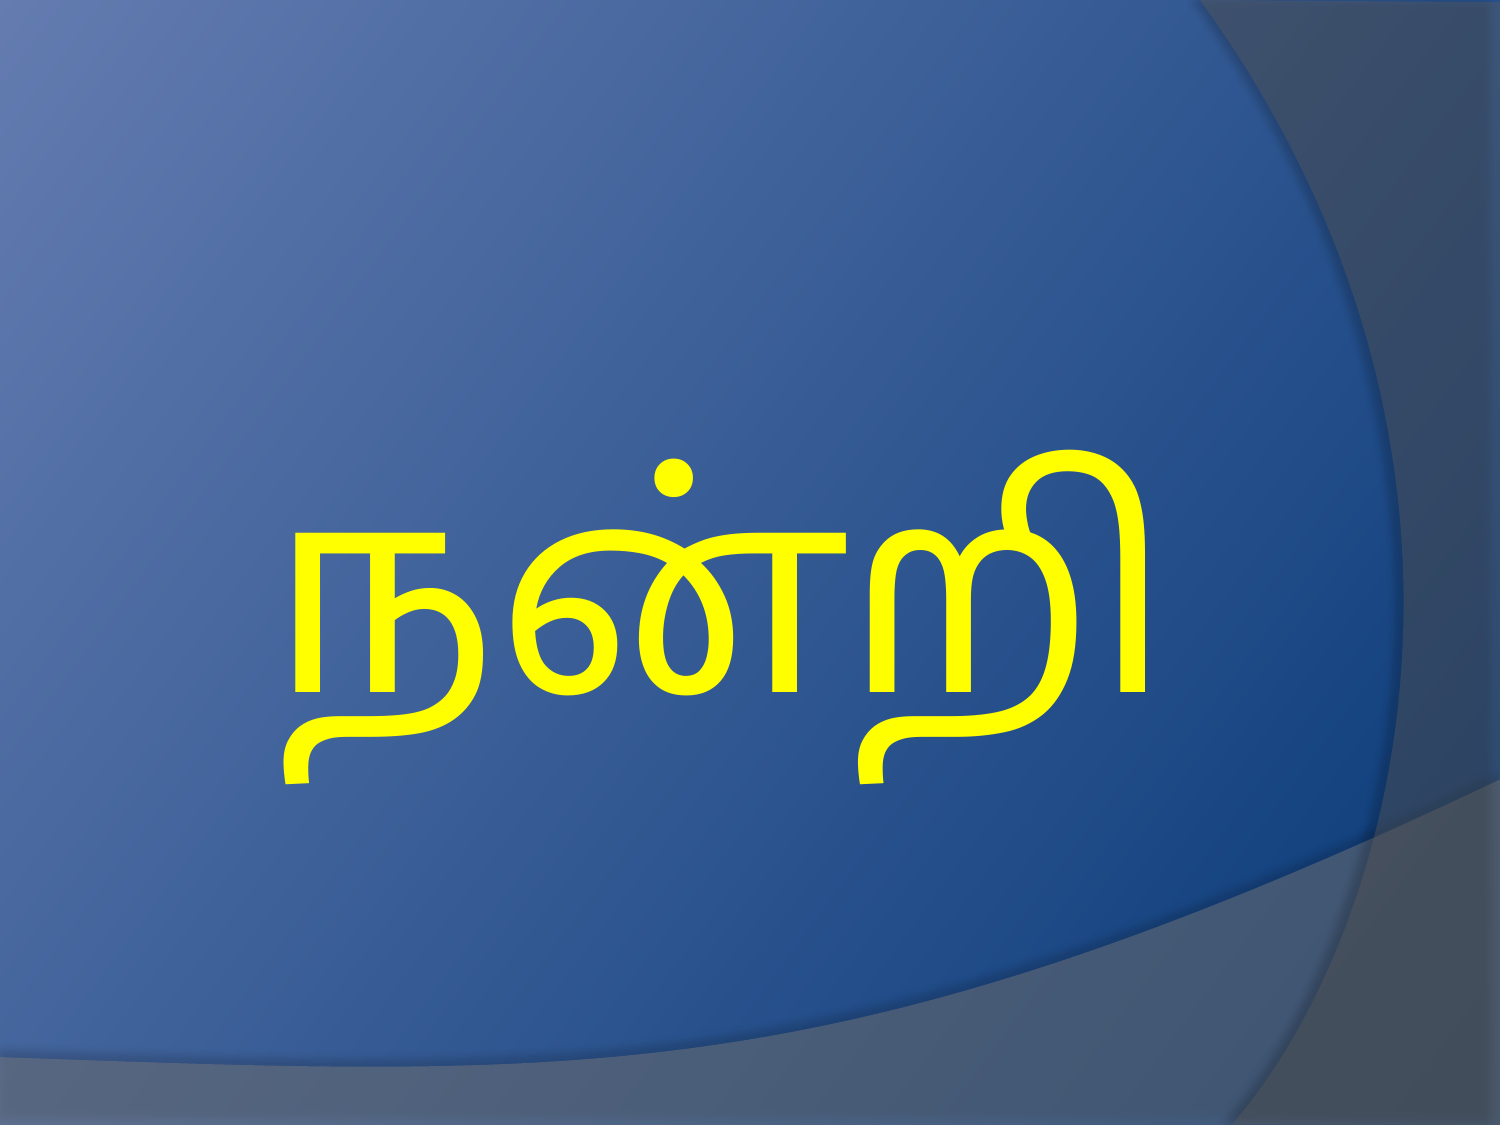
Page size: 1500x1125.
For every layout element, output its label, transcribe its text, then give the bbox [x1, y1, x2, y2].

text_box நன்றி [255, 224, 1185, 758]
